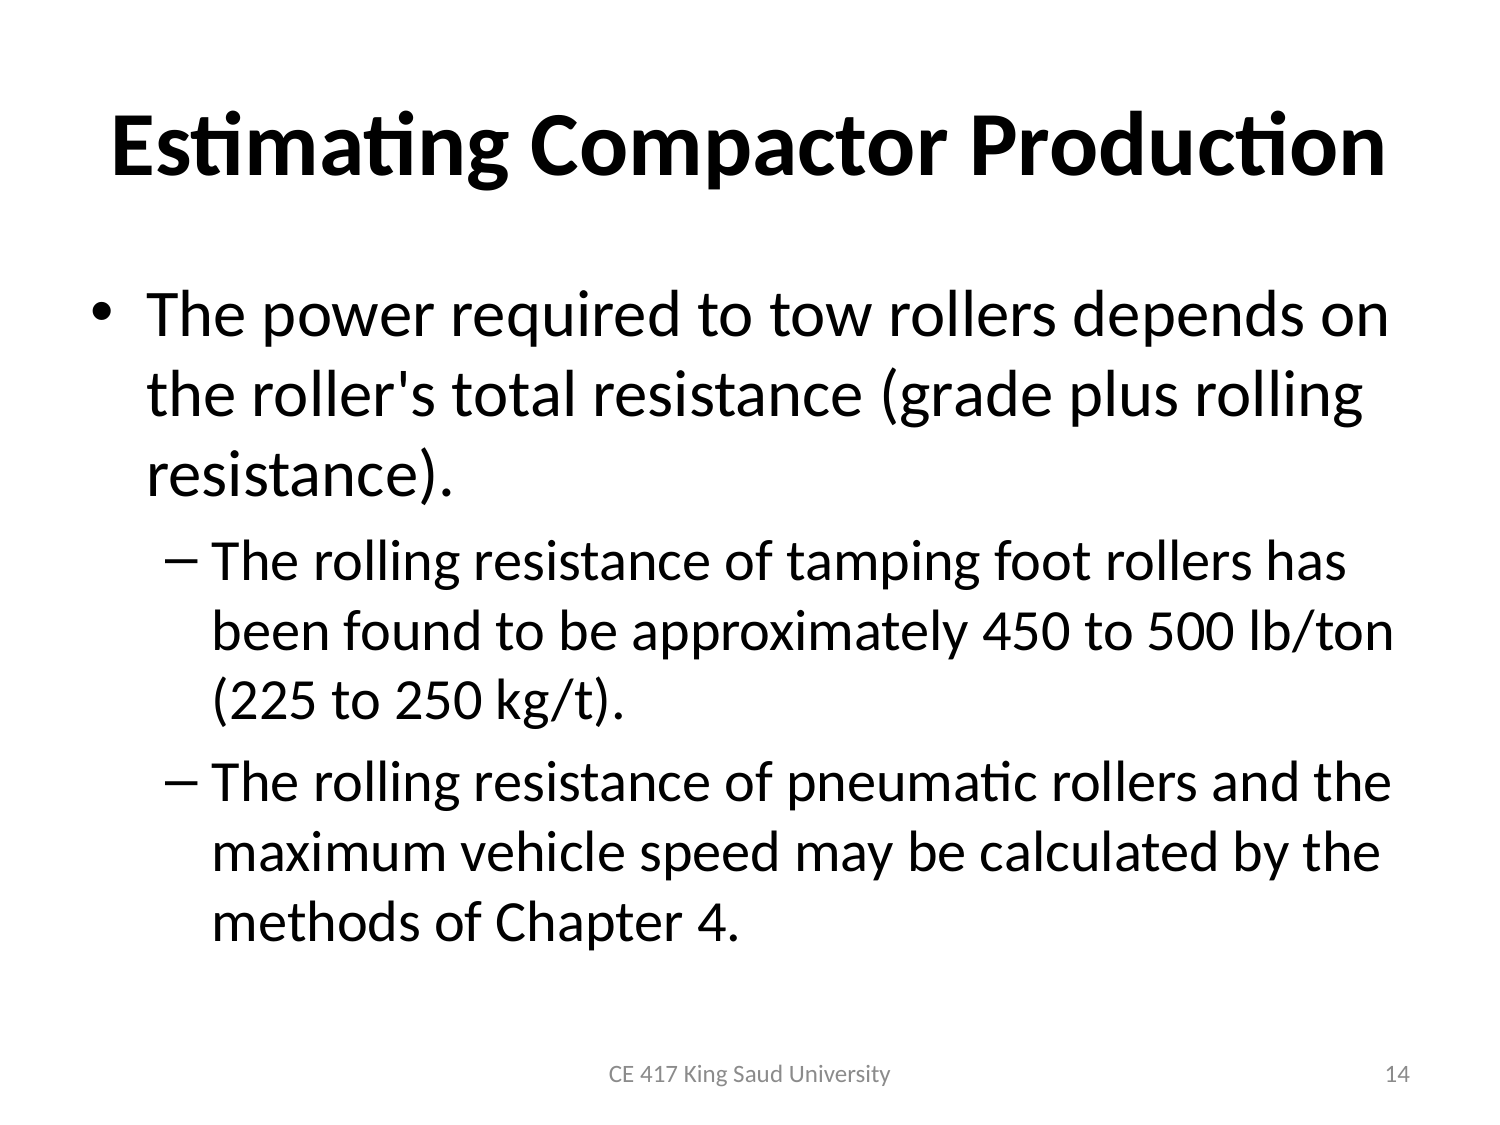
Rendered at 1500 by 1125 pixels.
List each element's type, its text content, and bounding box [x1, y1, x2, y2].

title Estimating Compactor Production [75, 45, 1425, 233]
footer CE 417 King Saud University [512, 1042, 988, 1103]
list The power required to tow rollers depends on the roller's total resistance (grade plus rolling resistance). The rolling resistance of tamping foot rollers has been found to be approximately 450 to 500 lb/ton (225 to 250 kg/t). The rolling resistance of pneumatic rollers and the maximum vehicle speed may be calculated by the methods of Chapter 4. [75, 262, 1425, 1005]
slide_number 14 [1074, 1042, 1425, 1103]
